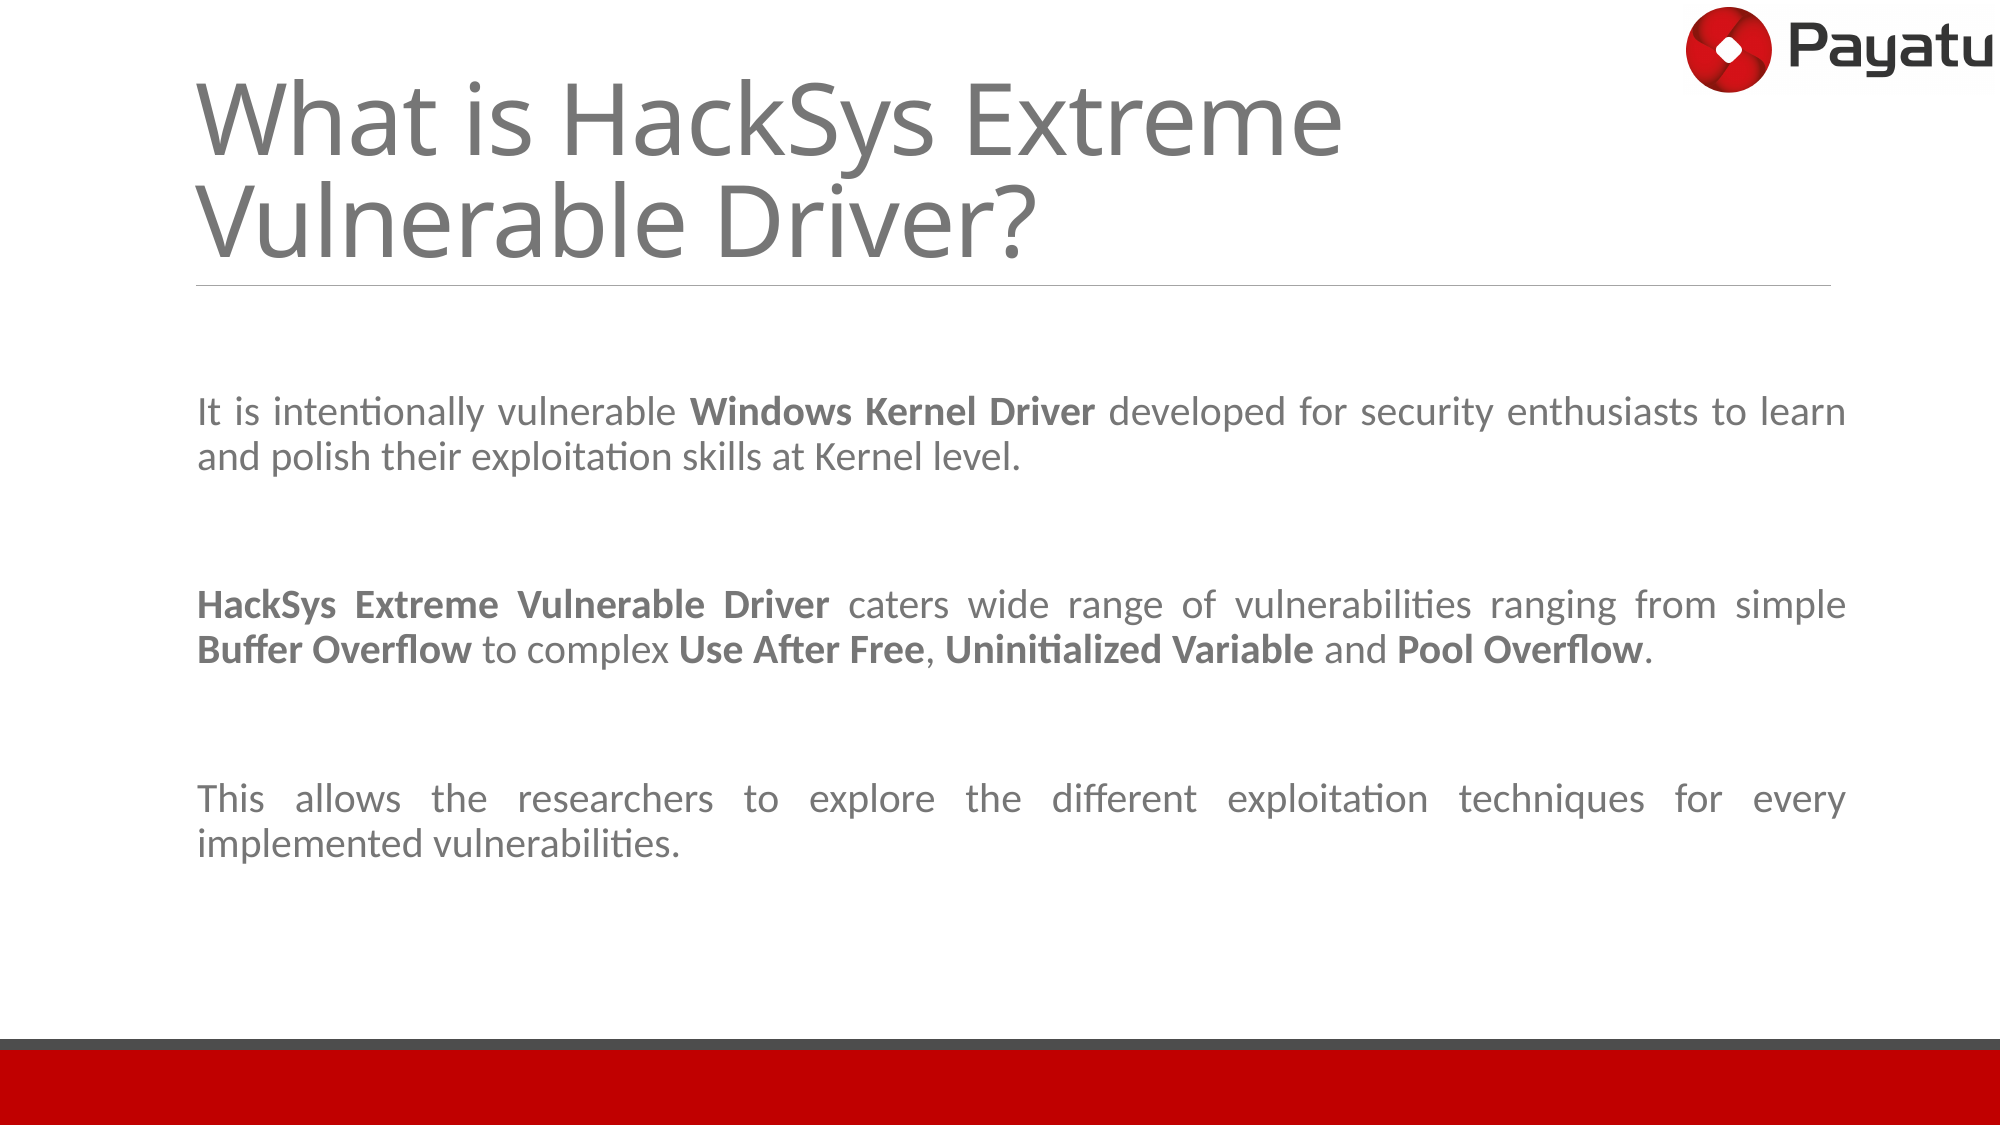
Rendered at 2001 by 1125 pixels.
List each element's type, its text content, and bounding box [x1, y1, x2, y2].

list It is intentionally vulnerable Windows Kernel Driver developed for security enthusiasts to learn and polish their exploitation skills at Kernel level. HackSys Extreme Vulnerable Driver caters wide range of vulnerabilities ranging from simple Buffer Overflow to complex Use After Free, Uninitialized Variable and Pool Overflow. This allows the researchers to explore the different exploitation techniques for every implemented vulnerabilities. [197, 302, 1848, 963]
title What is HackSys Extreme Vulnerable Driver? [180, 47, 1830, 285]
picture [1683, 4, 1995, 95]
